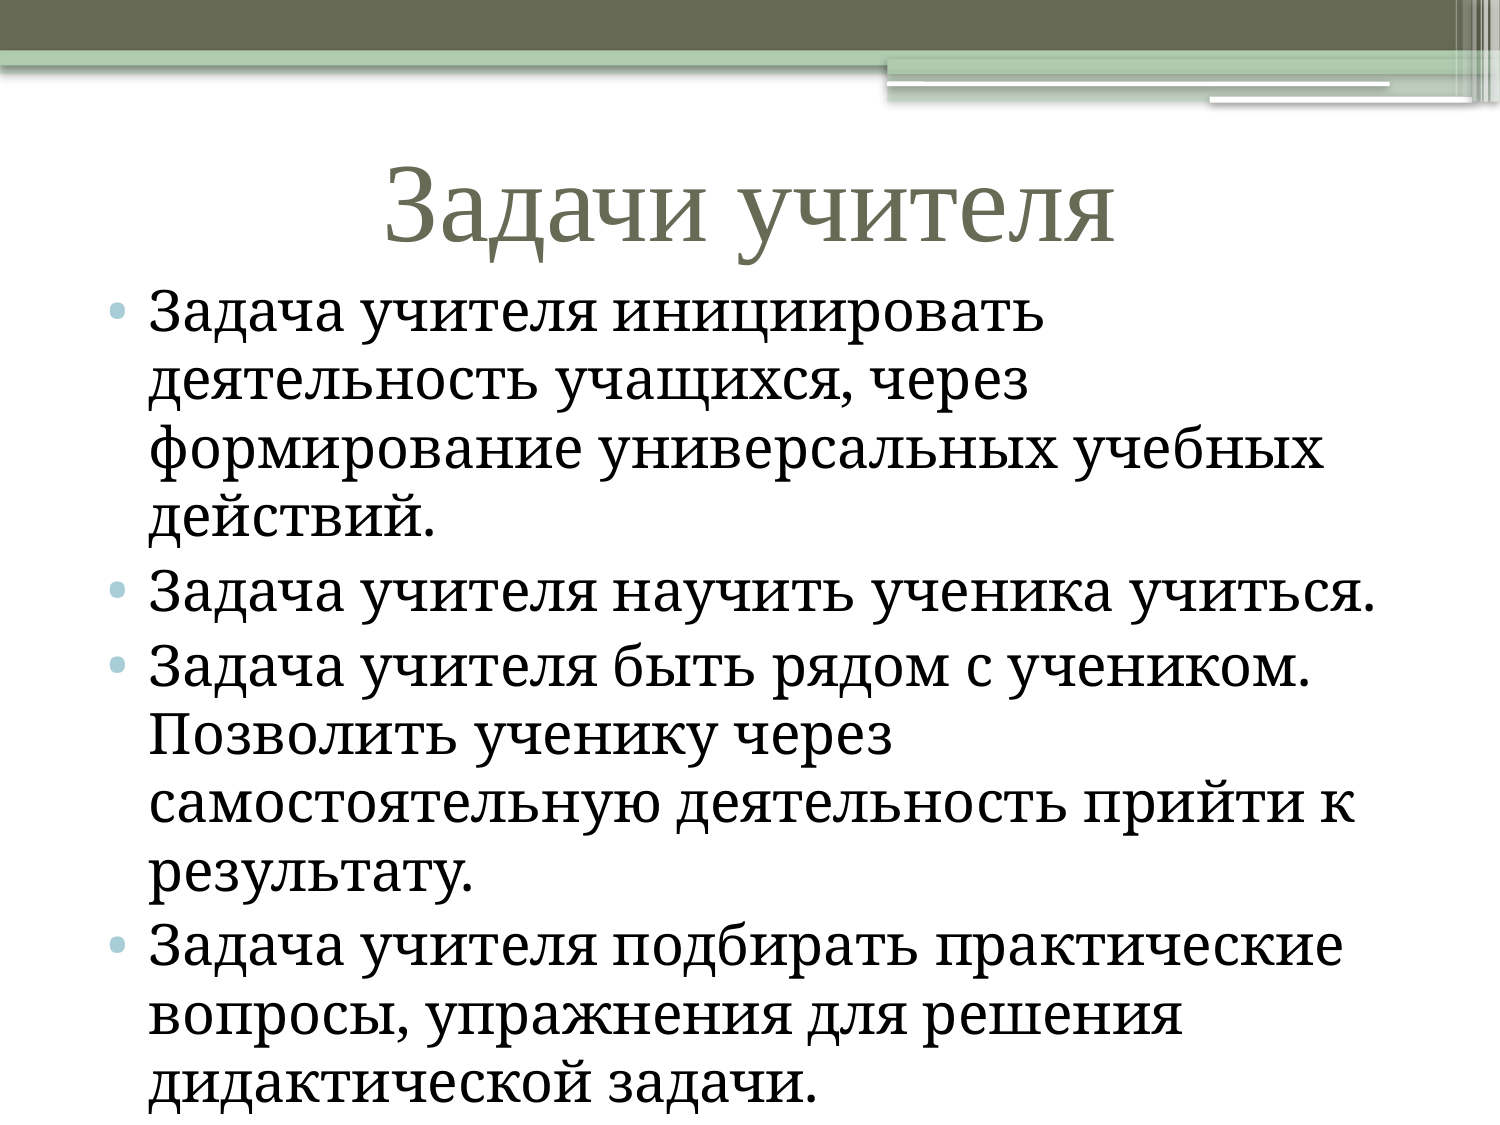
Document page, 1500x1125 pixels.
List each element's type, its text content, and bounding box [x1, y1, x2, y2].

list Задача учителя инициировать деятельность учащихся, через формирование универсальных учебных действий. Задача учителя научить ученика учиться. Задача учителя быть рядом с учеником. Позволить ученику через самостоятельную деятельность прийти к результату. Задача учителя подбирать практические вопросы, упражнения для решения дидактической задачи. [75, 267, 1425, 1125]
title Задачи учителя [75, 113, 1425, 267]
